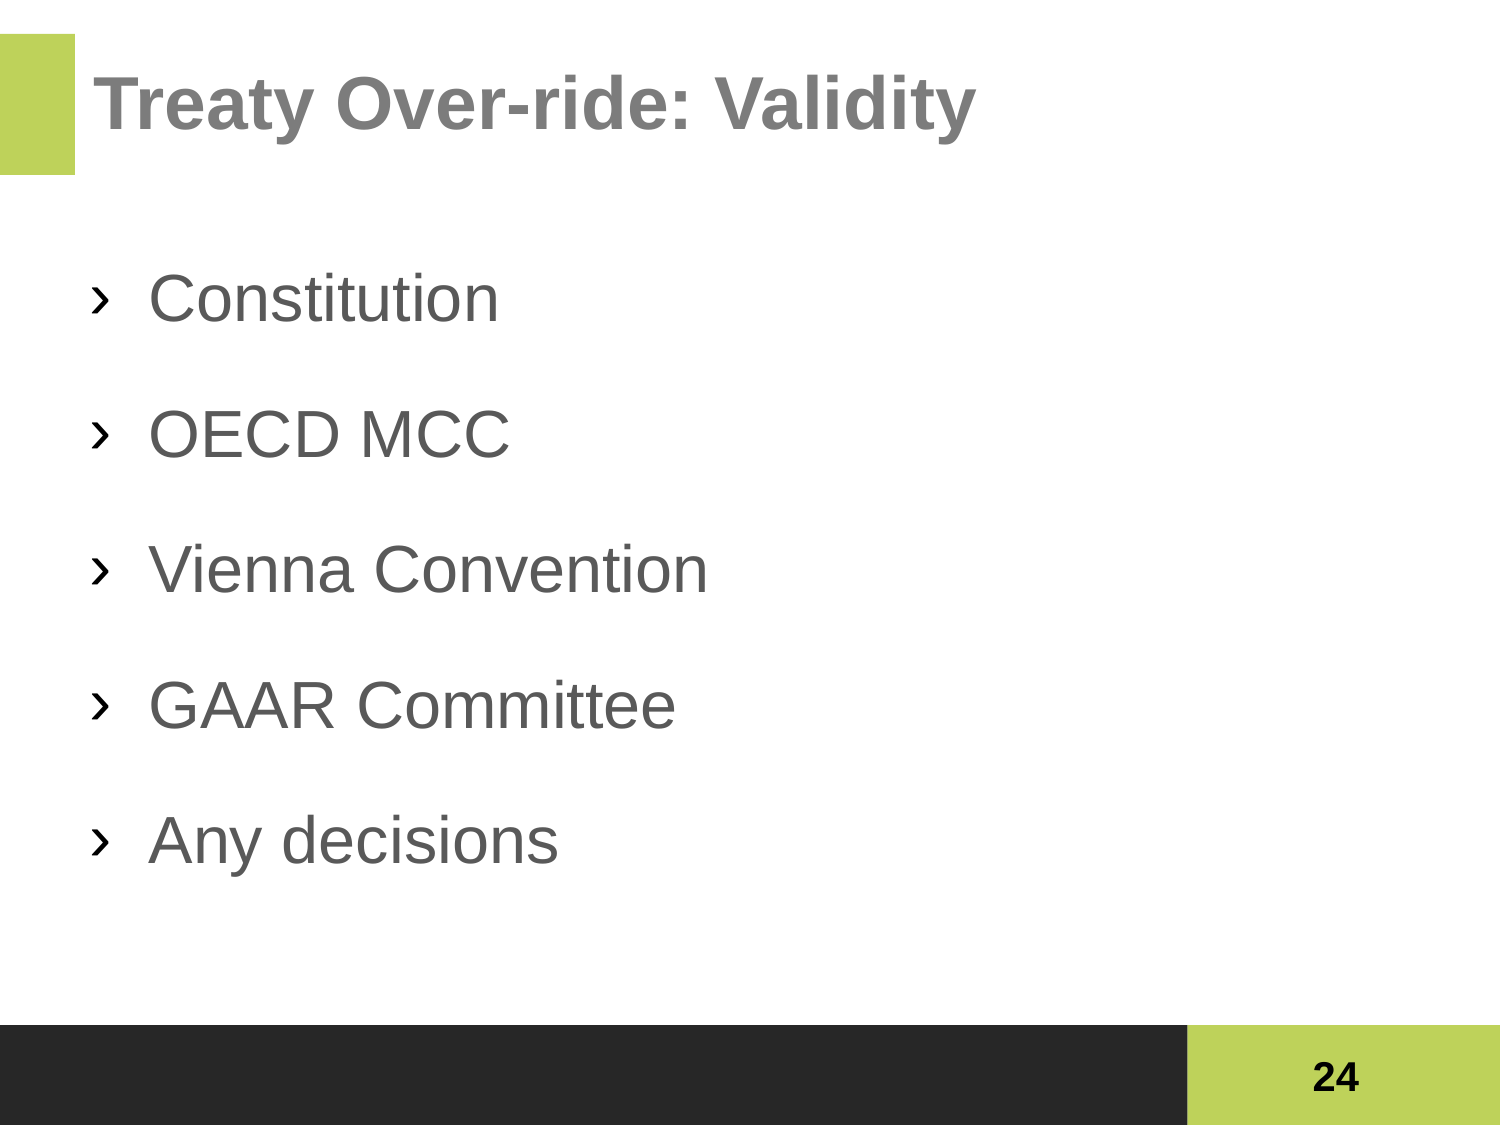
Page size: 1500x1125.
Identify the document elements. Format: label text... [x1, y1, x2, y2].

text_box Constitution OECD MCC Vienna Convention GAAR Committee Any decisions [74, 231, 1414, 974]
title Treaty Over-ride: Validity [0, 33, 1500, 175]
